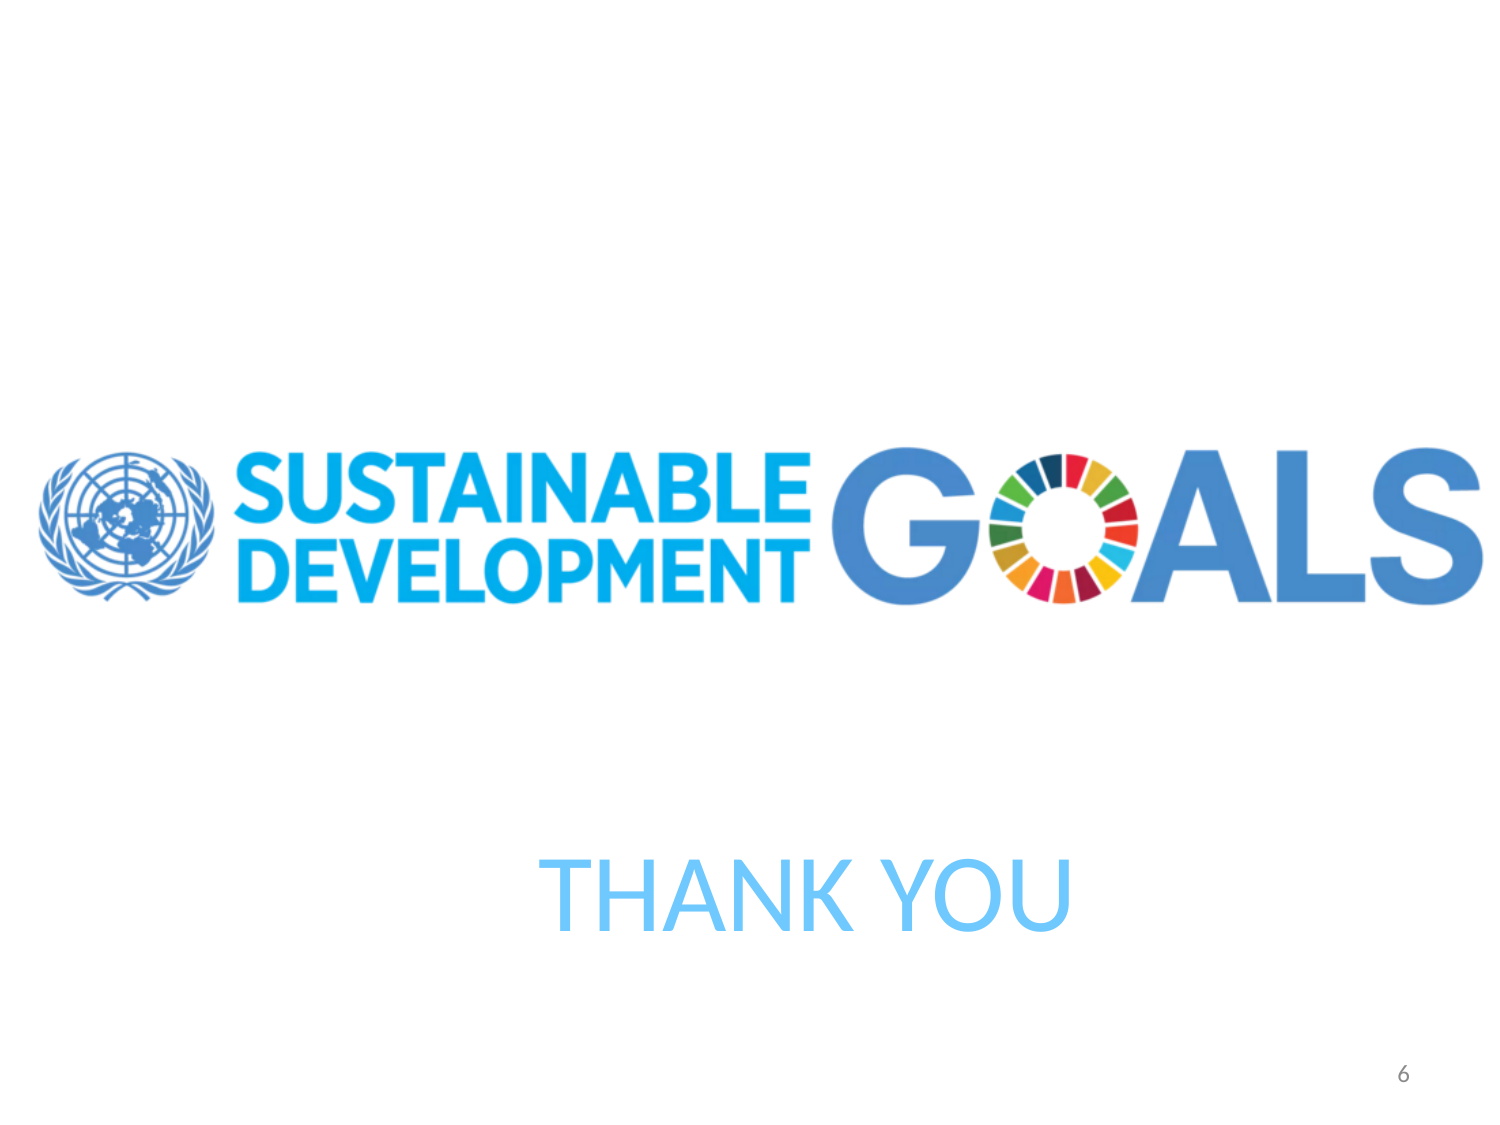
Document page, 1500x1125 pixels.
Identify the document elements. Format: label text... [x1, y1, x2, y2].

slide_number 6 [1074, 1042, 1425, 1103]
list THANK YOU [375, 812, 1200, 965]
picture [24, 416, 1500, 639]
